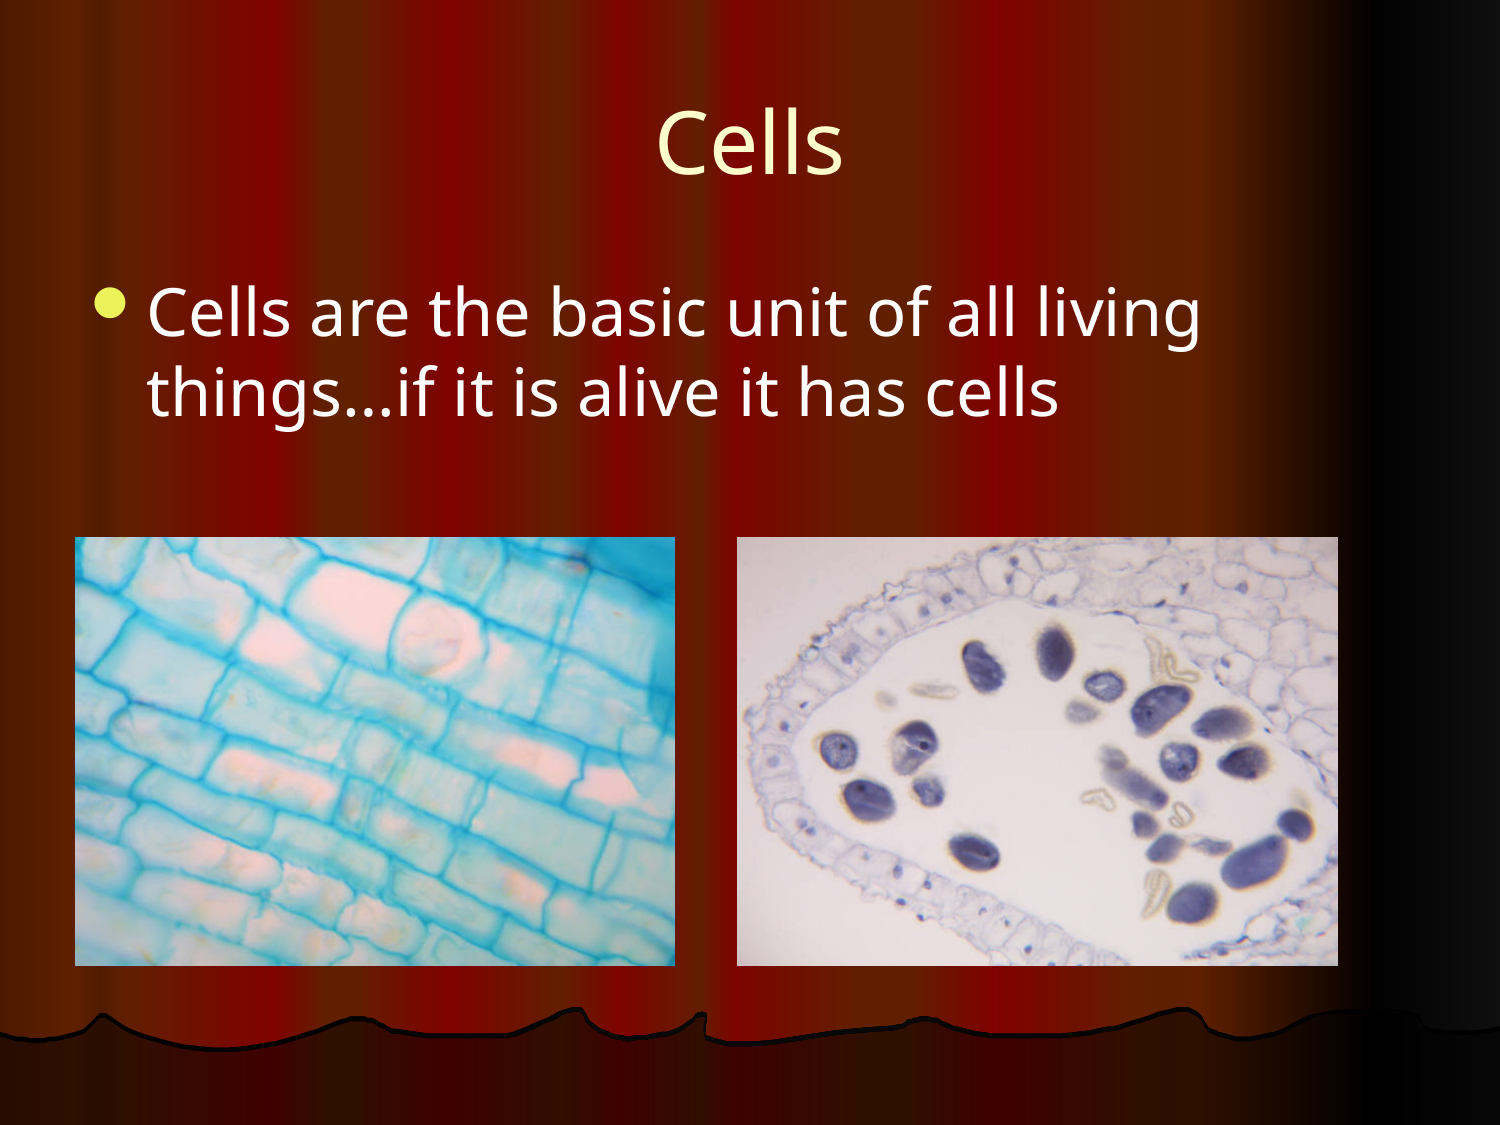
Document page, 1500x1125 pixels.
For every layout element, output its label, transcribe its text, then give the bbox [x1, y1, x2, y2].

picture [74, 537, 676, 966]
picture [737, 537, 1338, 966]
list Cells are the basic unit of all living things…if it is alive it has cells [74, 262, 1426, 513]
title Cells [74, 45, 1426, 233]
